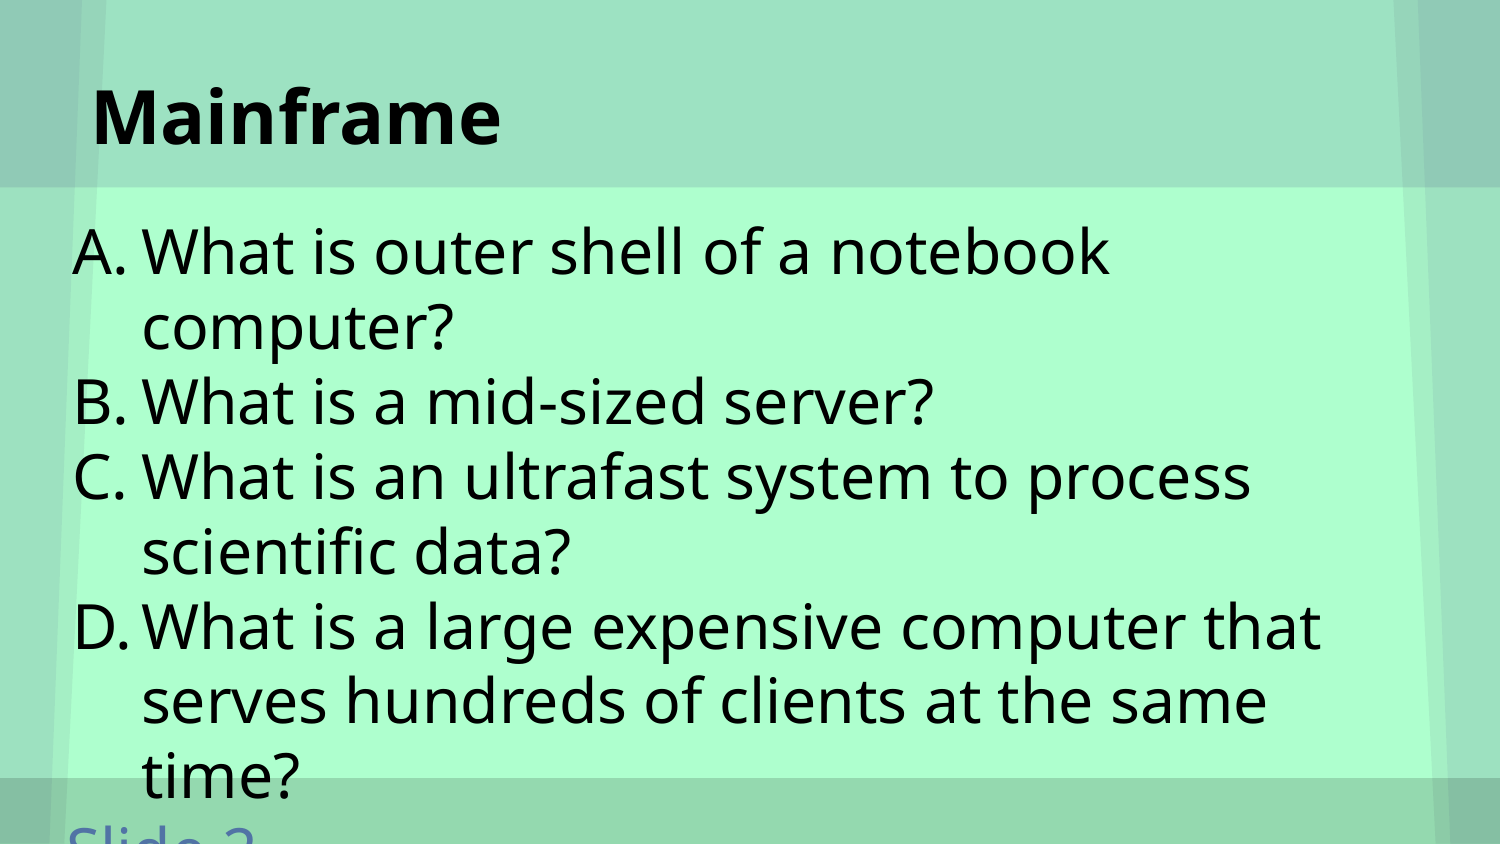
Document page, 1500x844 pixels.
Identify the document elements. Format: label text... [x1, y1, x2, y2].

title Mainframe [75, 33, 1425, 175]
list What is outer shell of a notebook computer? What is a mid-sized server? What is an ultrafast system to process scientific data? What is a large expensive computer that serves hundreds of clients at the same time? Slide 2 [51, 196, 1425, 808]
